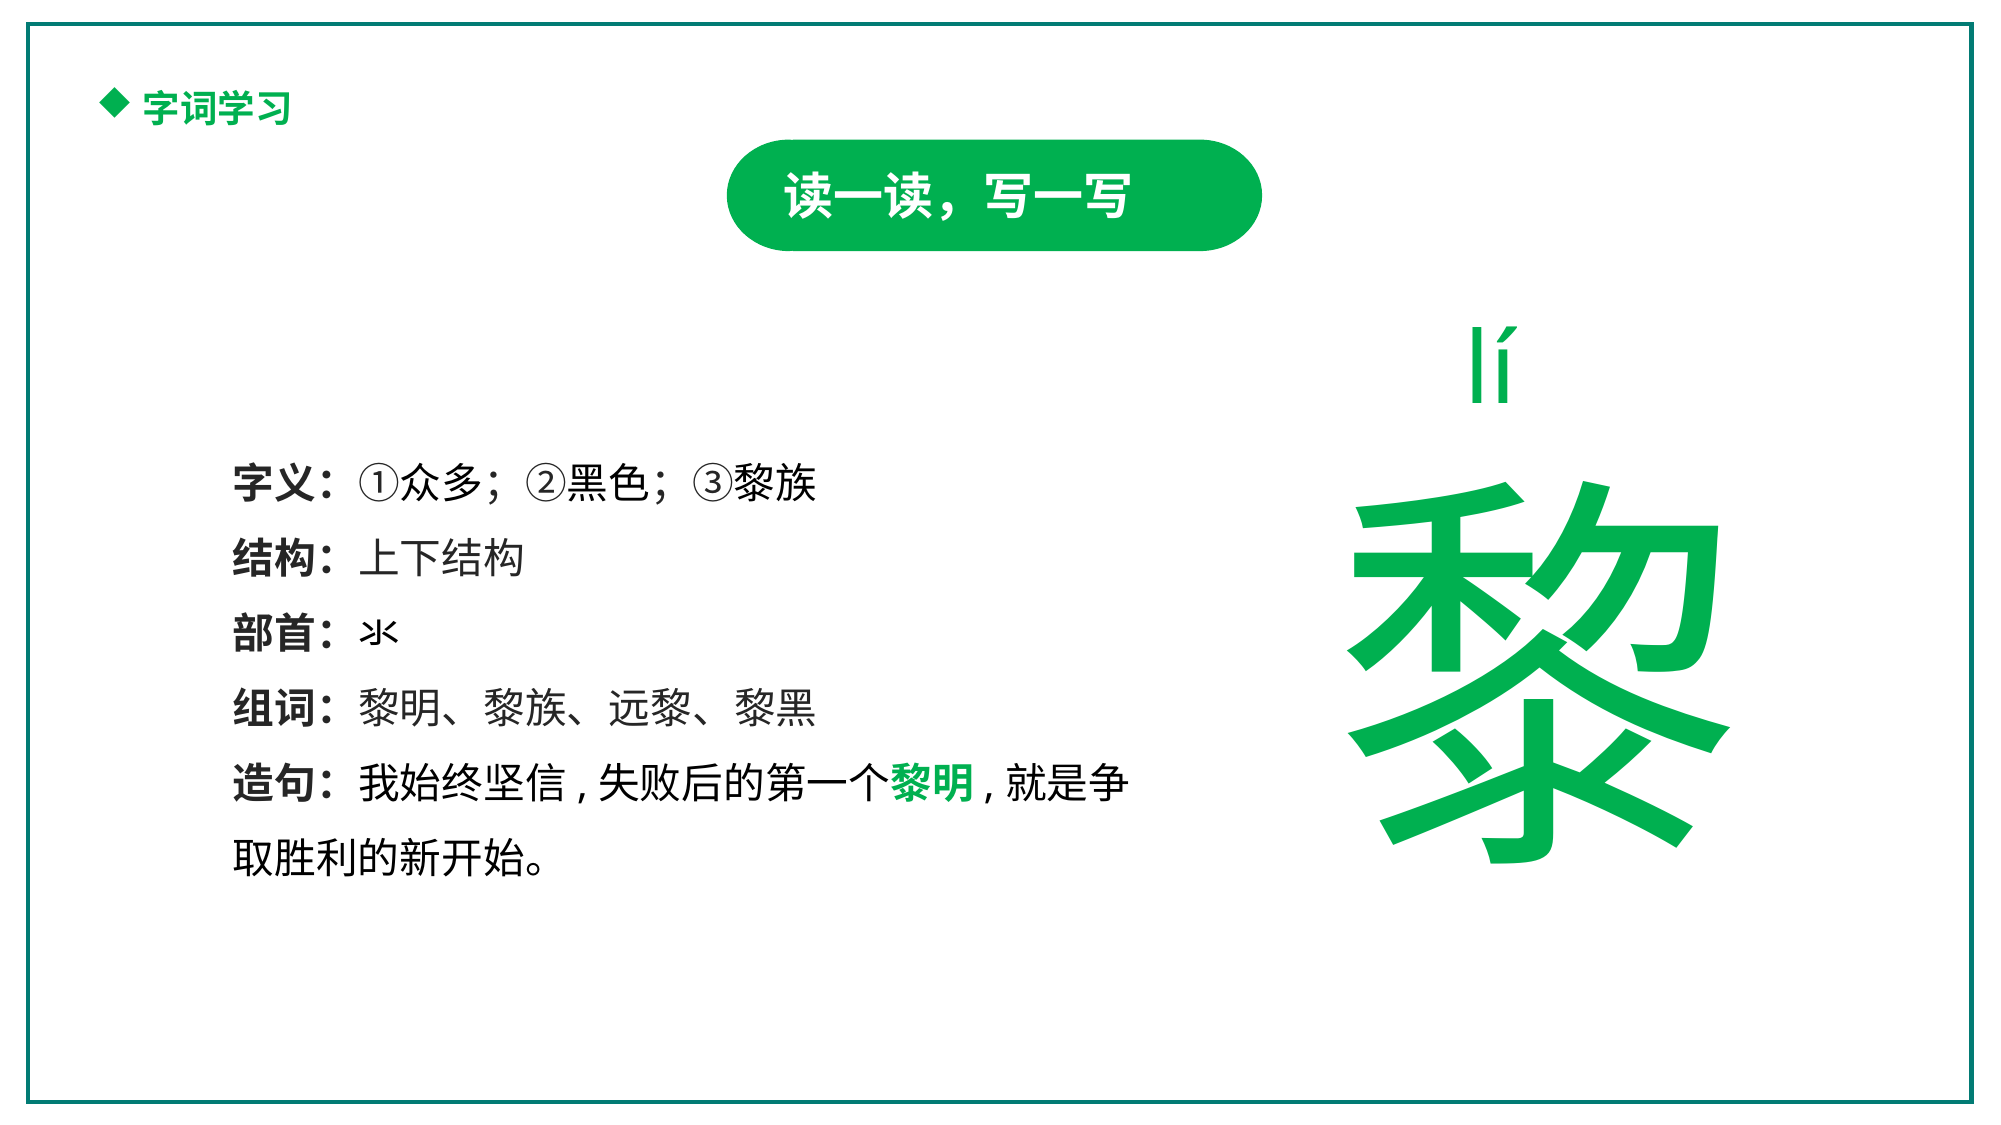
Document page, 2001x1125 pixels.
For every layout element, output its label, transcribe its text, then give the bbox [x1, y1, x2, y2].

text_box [726, 139, 1263, 252]
text_box 字词学习 [81, 77, 562, 137]
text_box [1316, 295, 1665, 926]
text_box 字义：①众多；②黑色；③黎族 结构：上下结构 部首：氺 组词：黎明、黎族、远黎、黎黑 造句：我始终坚信,失败后的第一个黎明,就是争取胜利的新开始。 [218, 424, 1150, 890]
text_box [45, 35, 1955, 1090]
